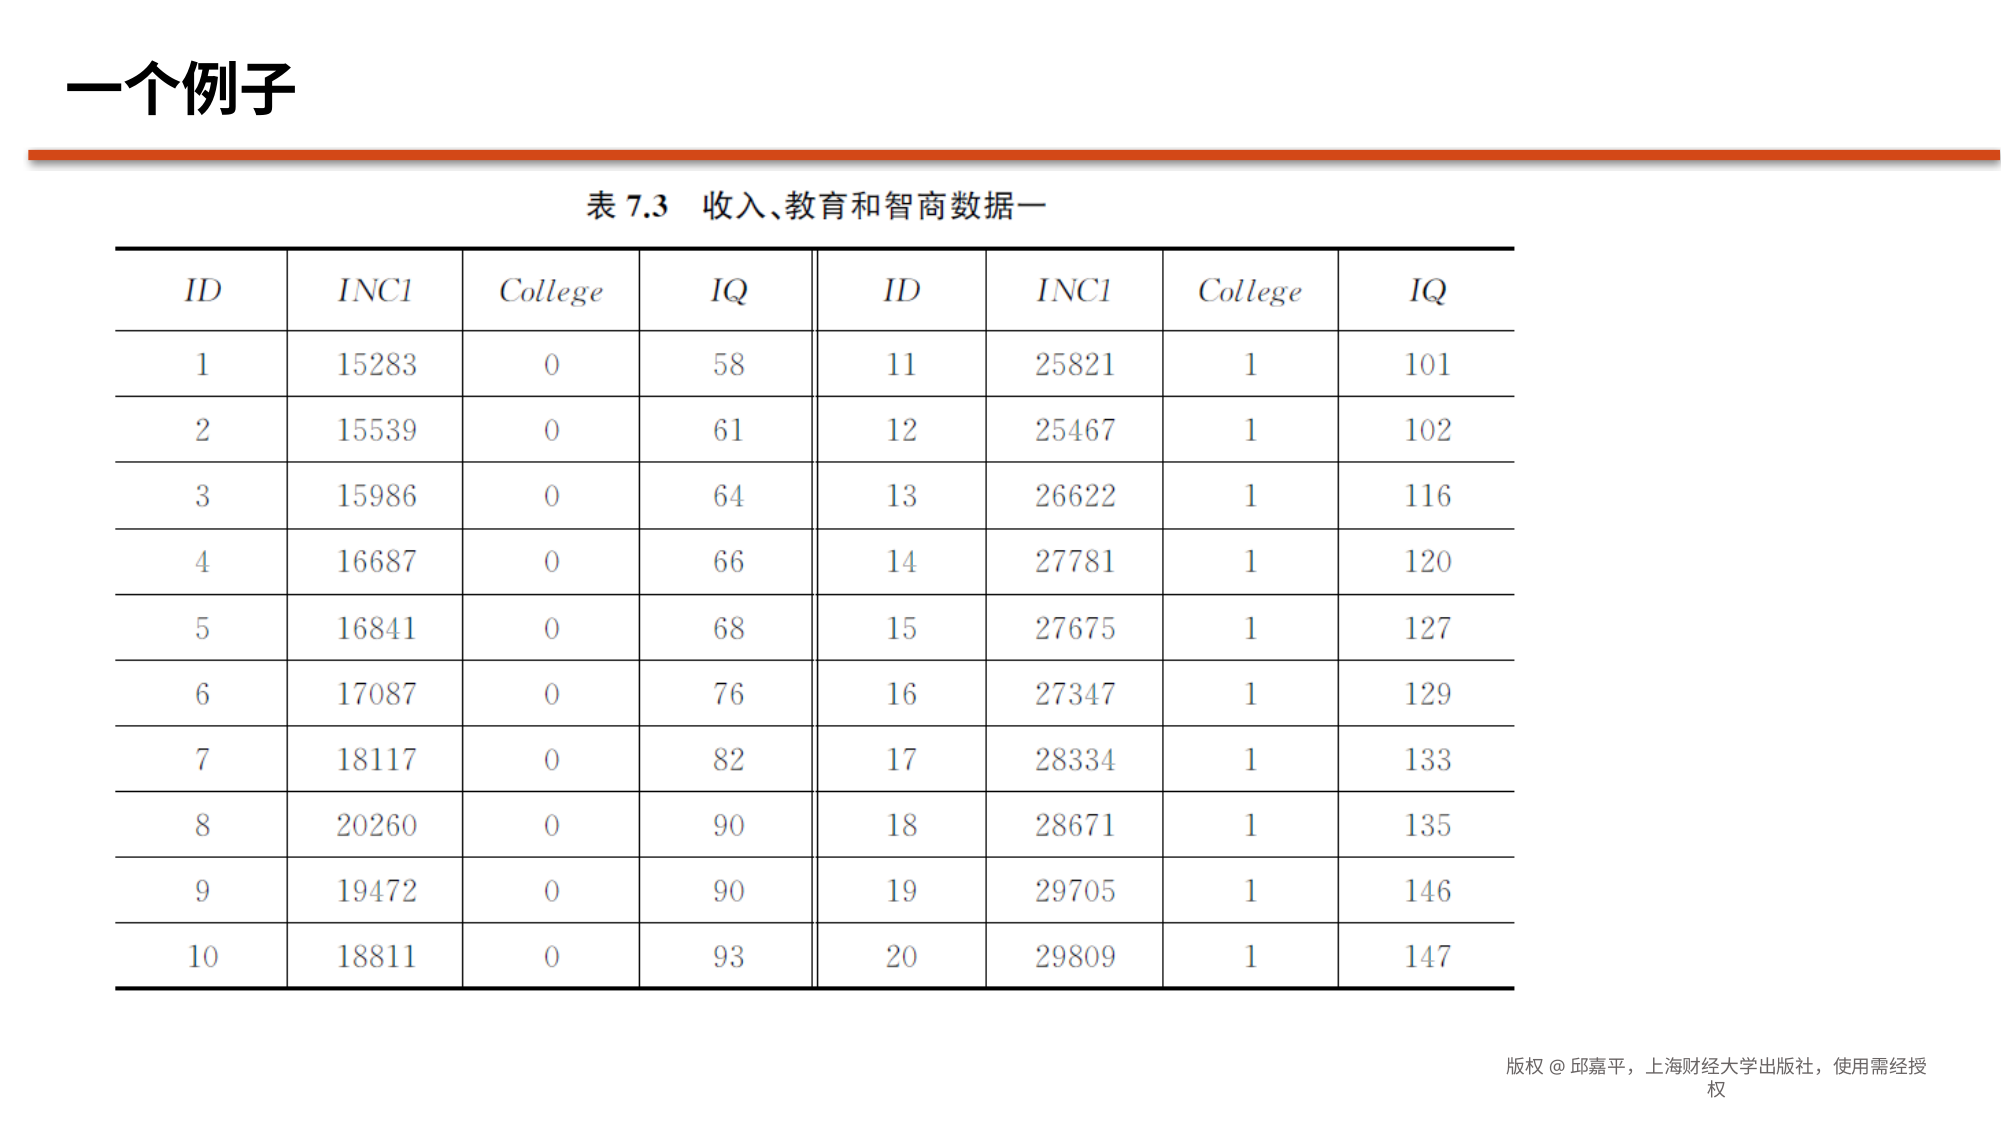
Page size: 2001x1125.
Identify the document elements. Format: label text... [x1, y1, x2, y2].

title 一个例子 [50, 50, 1825, 138]
footer 版权@邱嘉平，上海财经大学出版社，使用需经授权 [1483, 1046, 1950, 1109]
picture [99, 188, 1541, 1032]
